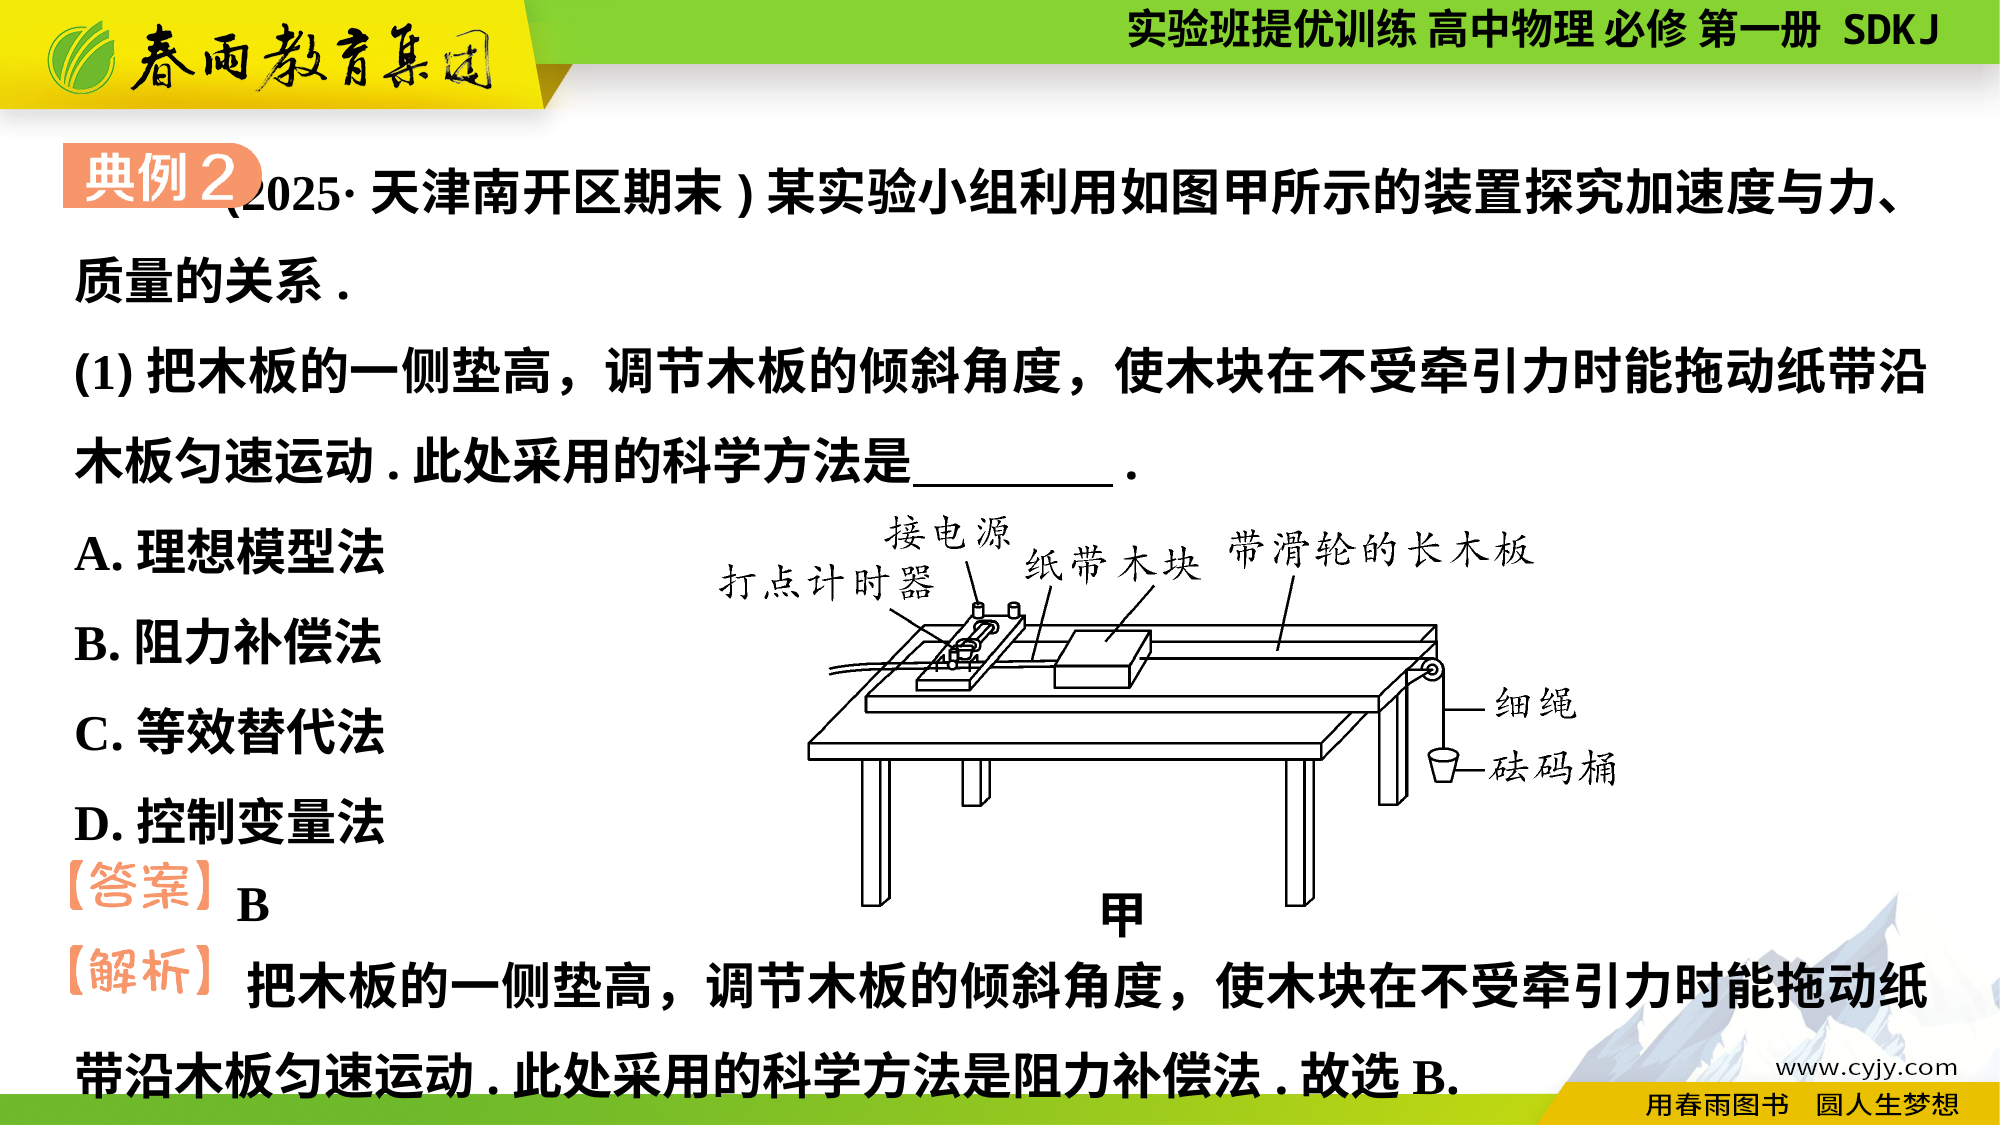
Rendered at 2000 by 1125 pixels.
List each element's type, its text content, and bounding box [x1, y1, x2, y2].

text_box 把木板的一侧垫高，调节木板的倾斜角度，使木块在不受牵引力时能拖动纸带沿木板匀速运动.此处采用的科学方法是阻力补偿法.故选B. [59, 916, 1944, 1112]
list (2025·天津南开区期末)某实验小组利用如图甲所示的装置探究加速度与力、质量的关系. (1)把木板的一侧垫高，调节木板的倾斜角度，使木块在不受牵引力时能拖动纸带沿木板匀速运动.此处采用的科学方法是 . A.理想模型法 B.阻力补偿法 C.等效替代法 D.控制变量法 [59, 122, 1944, 834]
text_box B [59, 834, 1944, 916]
picture [0, 0, 2000, 1125]
